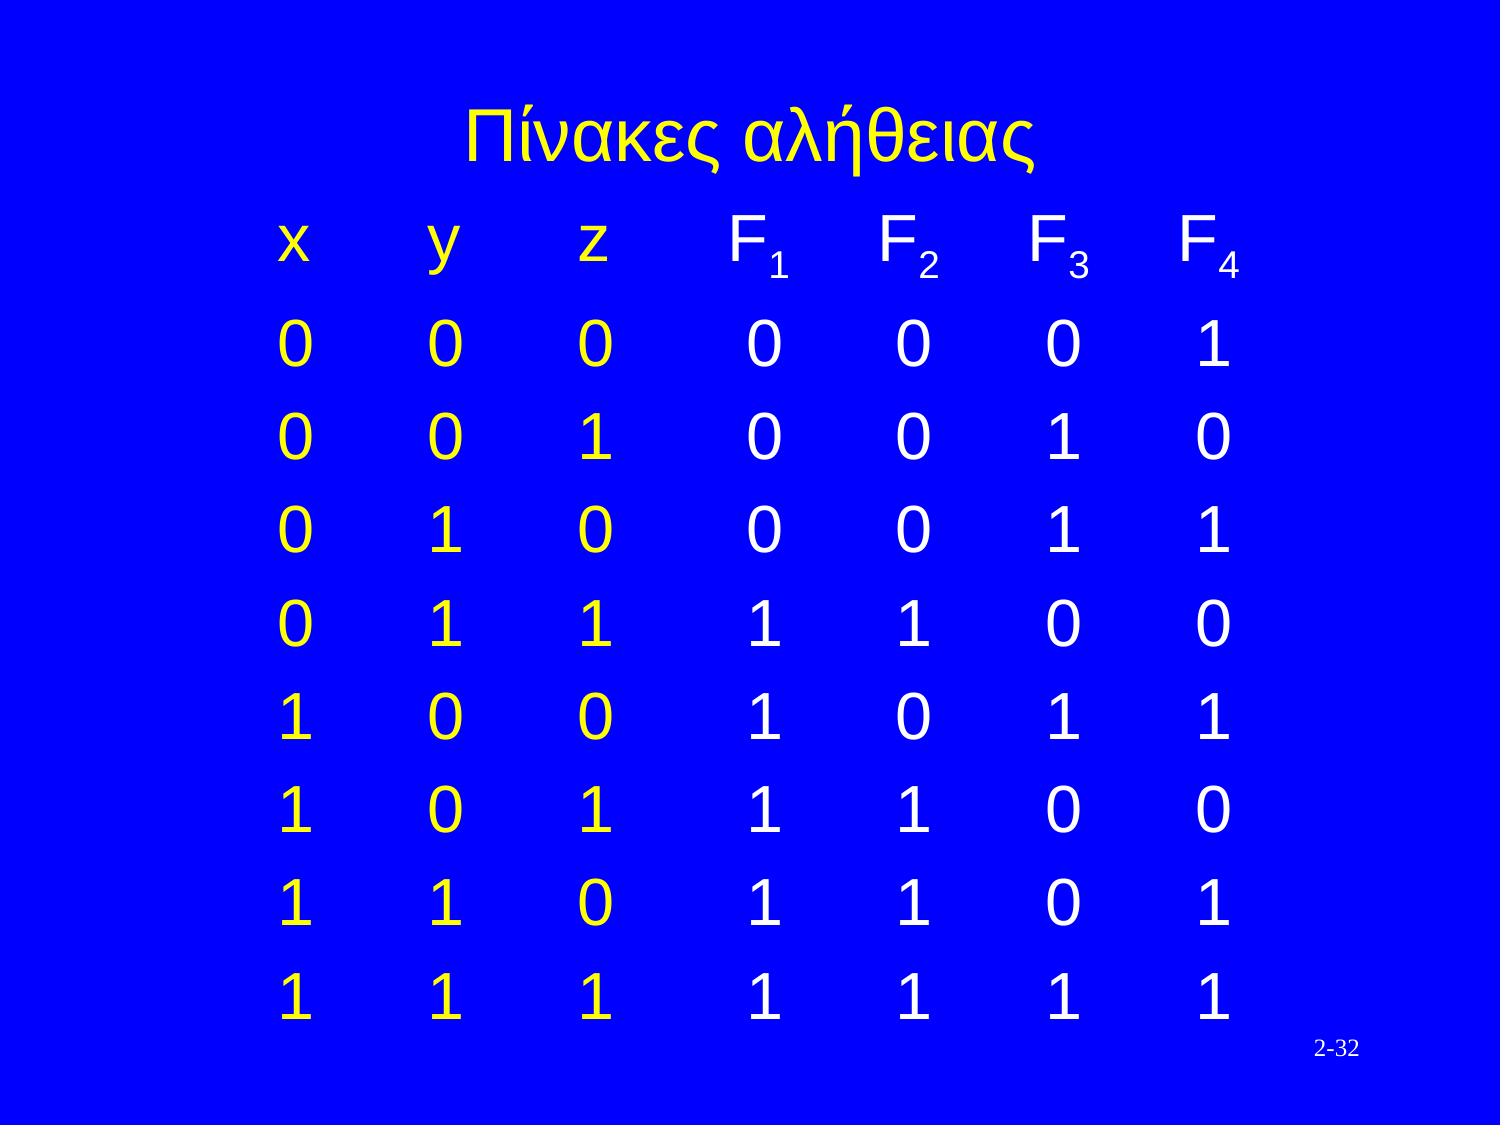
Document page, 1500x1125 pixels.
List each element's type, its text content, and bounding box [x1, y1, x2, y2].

list x y z F1 F2 F3 F4 0 0 0 0 0 0 1 0 0 1 0 0 1 0 0 1 0 0 0 1 1 0 1 1 1 1 0 0 1 0 0 1 0 1 1 1 0 1 1 1 0 0 1 1 0 1 1 0 1 1 1 1 1 1 1 1 [112, 187, 1388, 1038]
title Πίνακες αλήθειας [112, 37, 1388, 187]
